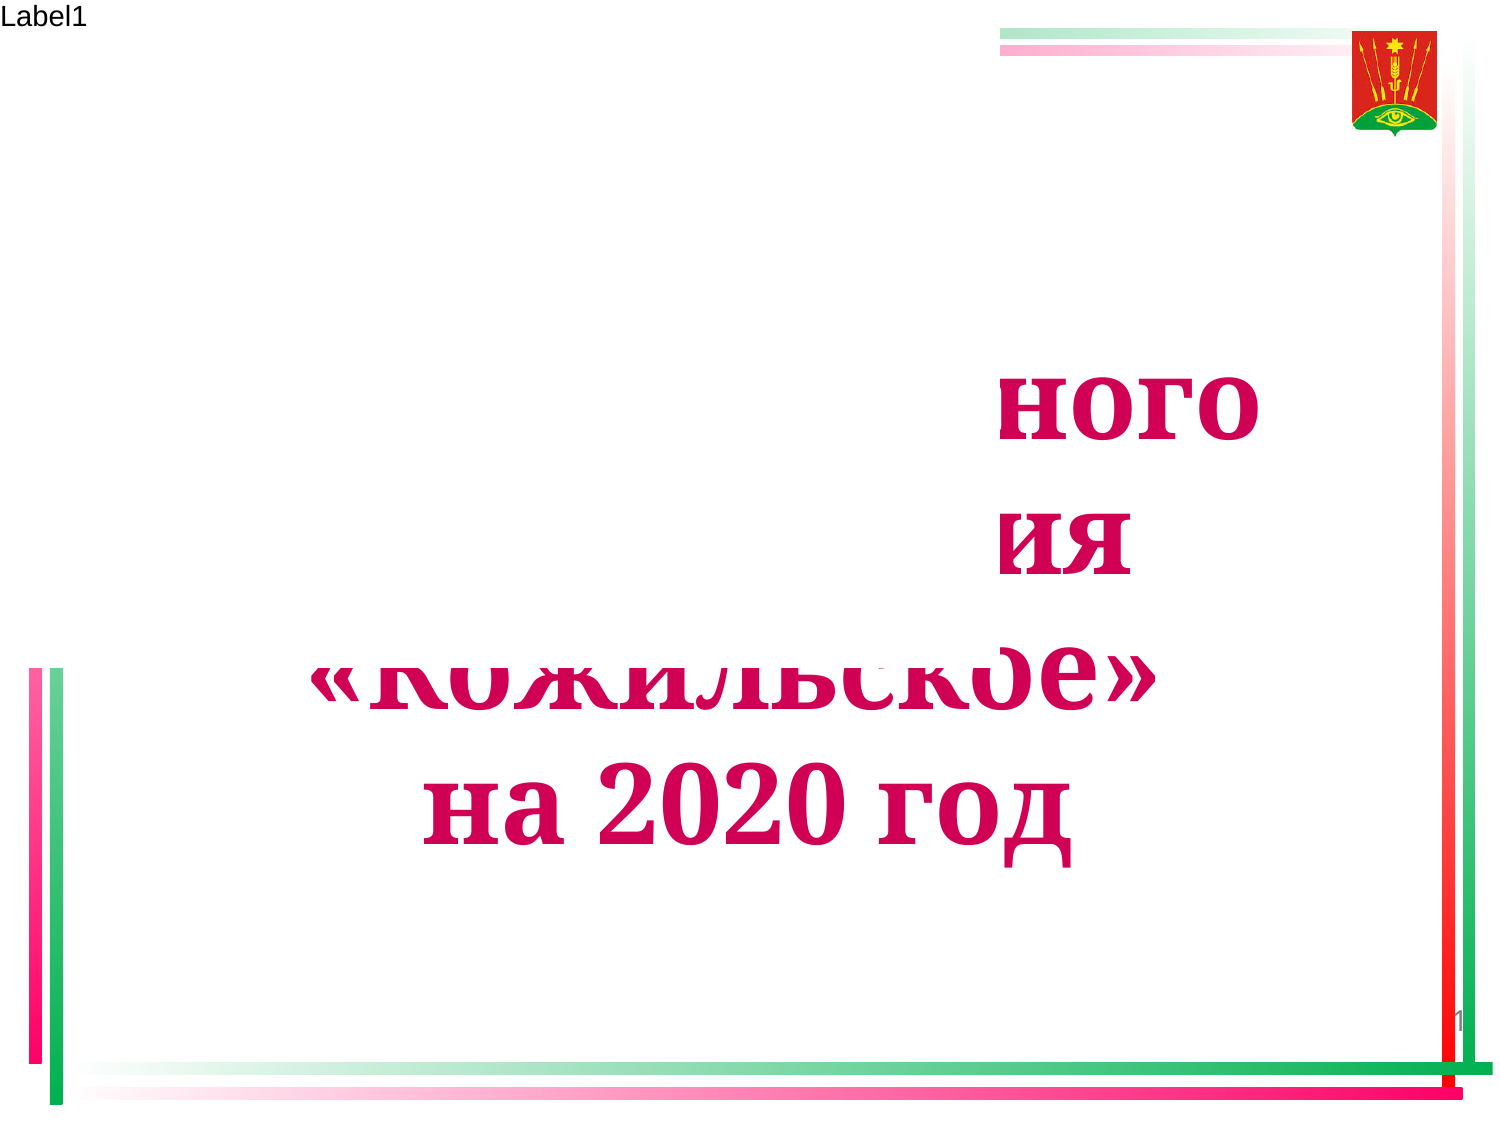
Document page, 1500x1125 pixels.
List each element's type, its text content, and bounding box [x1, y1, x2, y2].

slide_number 1 [1436, 999, 1500, 1051]
picture [1352, 31, 1437, 138]
text_box Бюджет муниципального образования «Кожильское» на 2020 год [50, 184, 1447, 875]
